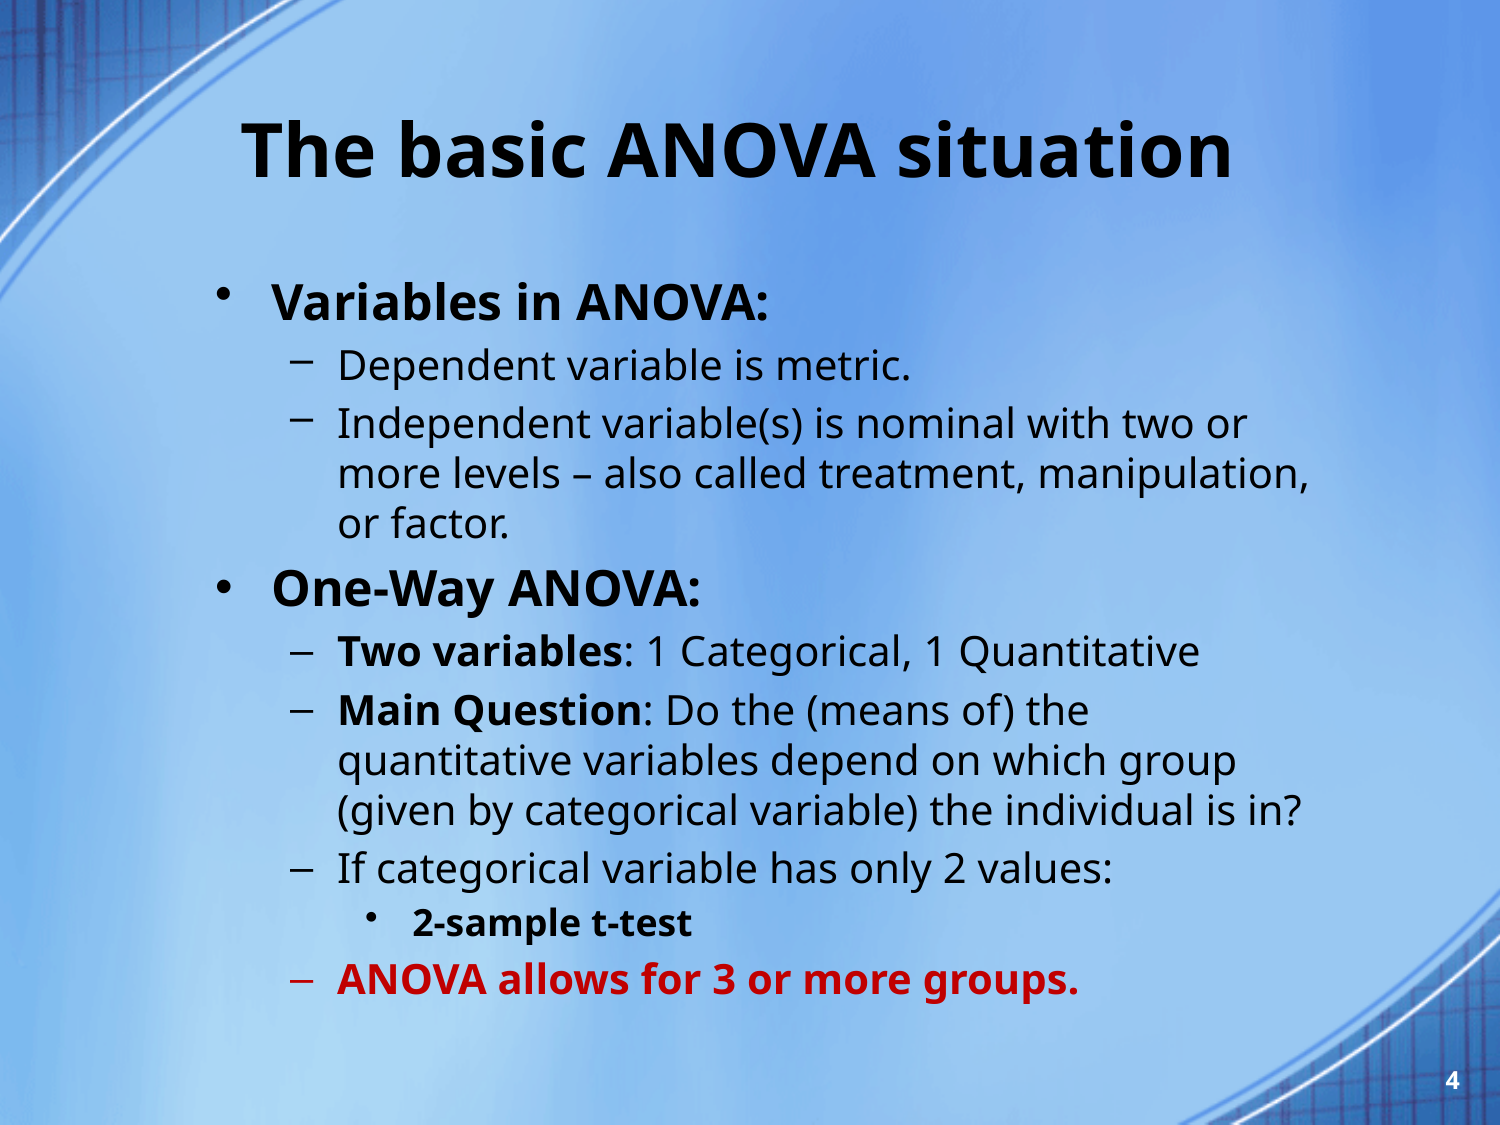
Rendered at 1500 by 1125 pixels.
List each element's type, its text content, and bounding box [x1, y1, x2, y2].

picture [0, 0, 1500, 1125]
slide_number 4 [1162, 1049, 1476, 1113]
list Variables in ANOVA: Dependent variable is metric. Independent variable(s) is nominal with two or more levels – also called treatment, manipulation, or factor. One-Way ANOVA: Two variables: 1 Categorical, 1 Quantitative Main Question: Do the (means of) the quantitative variables depend on which group (given by categorical variable) the individual is in? If categorical variable has only 2 values: 2-sample t-test ANOVA allows for 3 or more groups. [199, 262, 1351, 976]
title The basic ANOVA situation [224, 87, 1351, 201]
